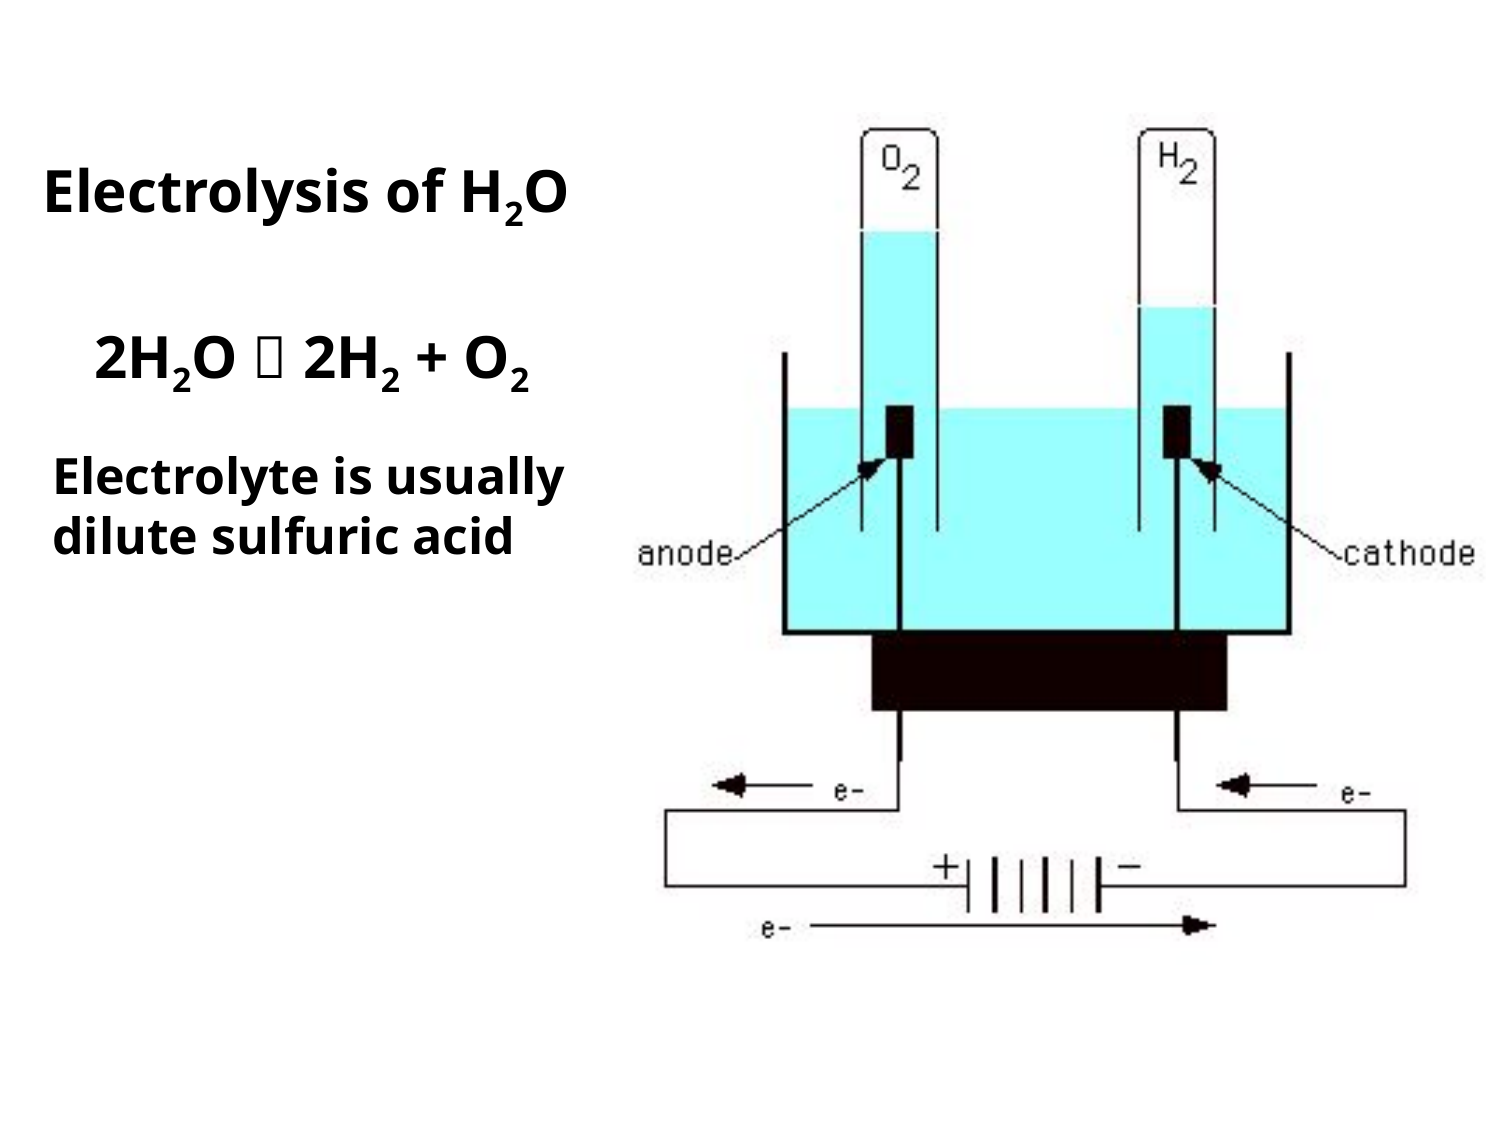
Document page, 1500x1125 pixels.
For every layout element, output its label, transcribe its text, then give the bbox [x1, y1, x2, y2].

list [612, 112, 1500, 967]
title Electrolysis of H2O [0, 99, 613, 288]
text_box Electrolyte is usually dilute sulfuric acid [37, 437, 607, 573]
text_box 2H2O  2H2 + O2 [79, 312, 545, 407]
